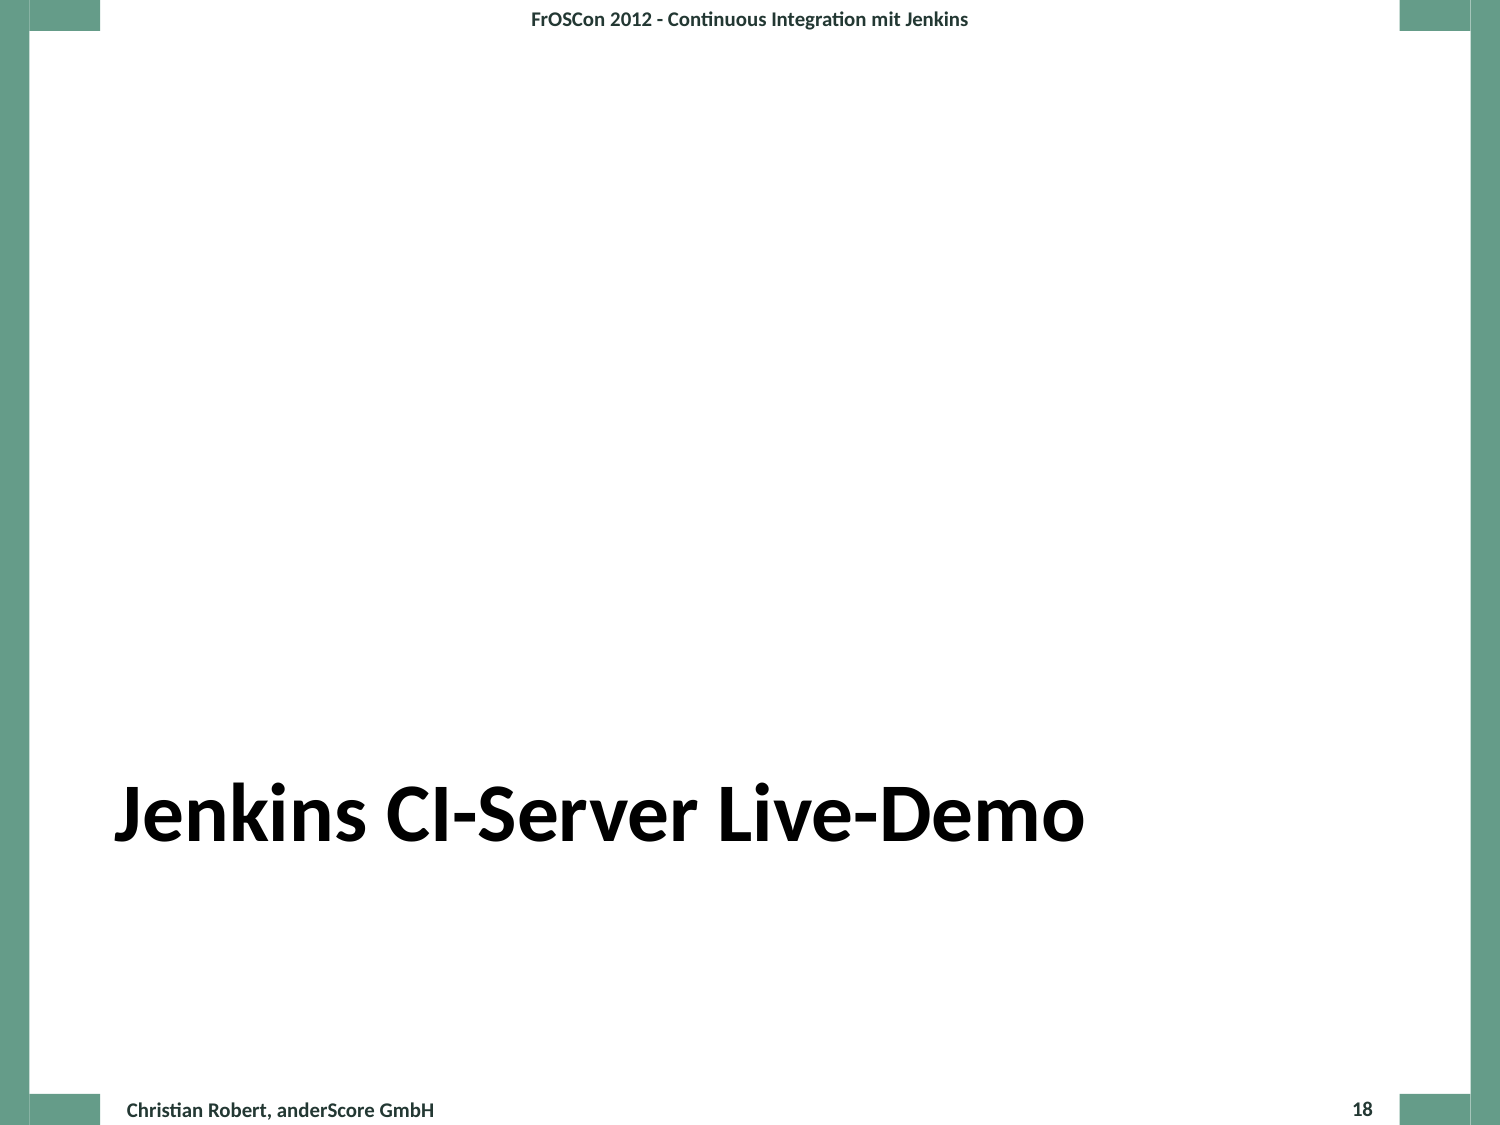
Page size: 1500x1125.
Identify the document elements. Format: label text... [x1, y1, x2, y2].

slide_number 18 [1074, 1092, 1388, 1124]
footer FrOSCon 2012 - Continuous Integration mit Jenkins [100, 2, 1400, 34]
title Jenkins CI-Server Live-Demo [100, 750, 1400, 976]
slide_number Christian Robert, anderScore GmbH [112, 1092, 1069, 1125]
